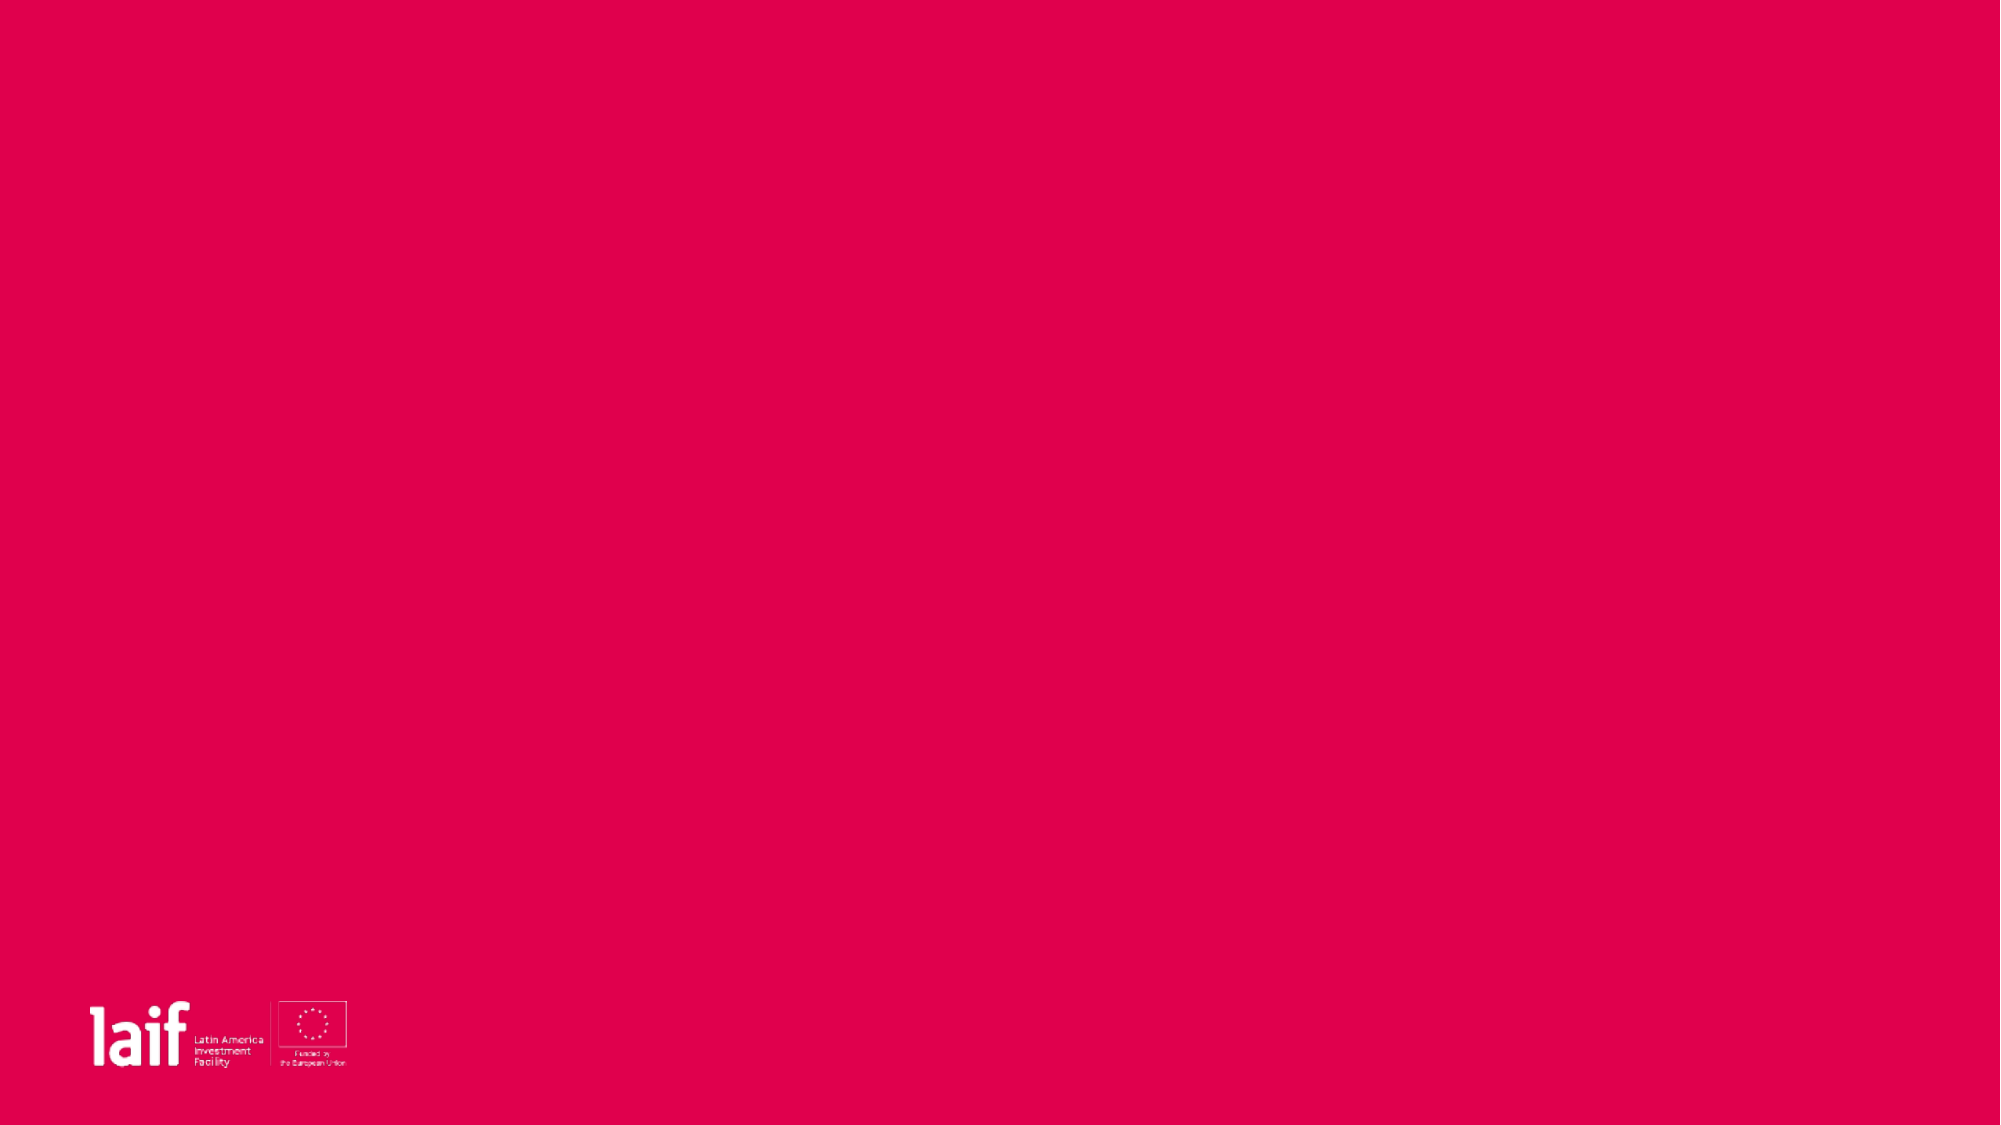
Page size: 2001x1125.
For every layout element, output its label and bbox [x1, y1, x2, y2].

picture [90, 1001, 347, 1068]
